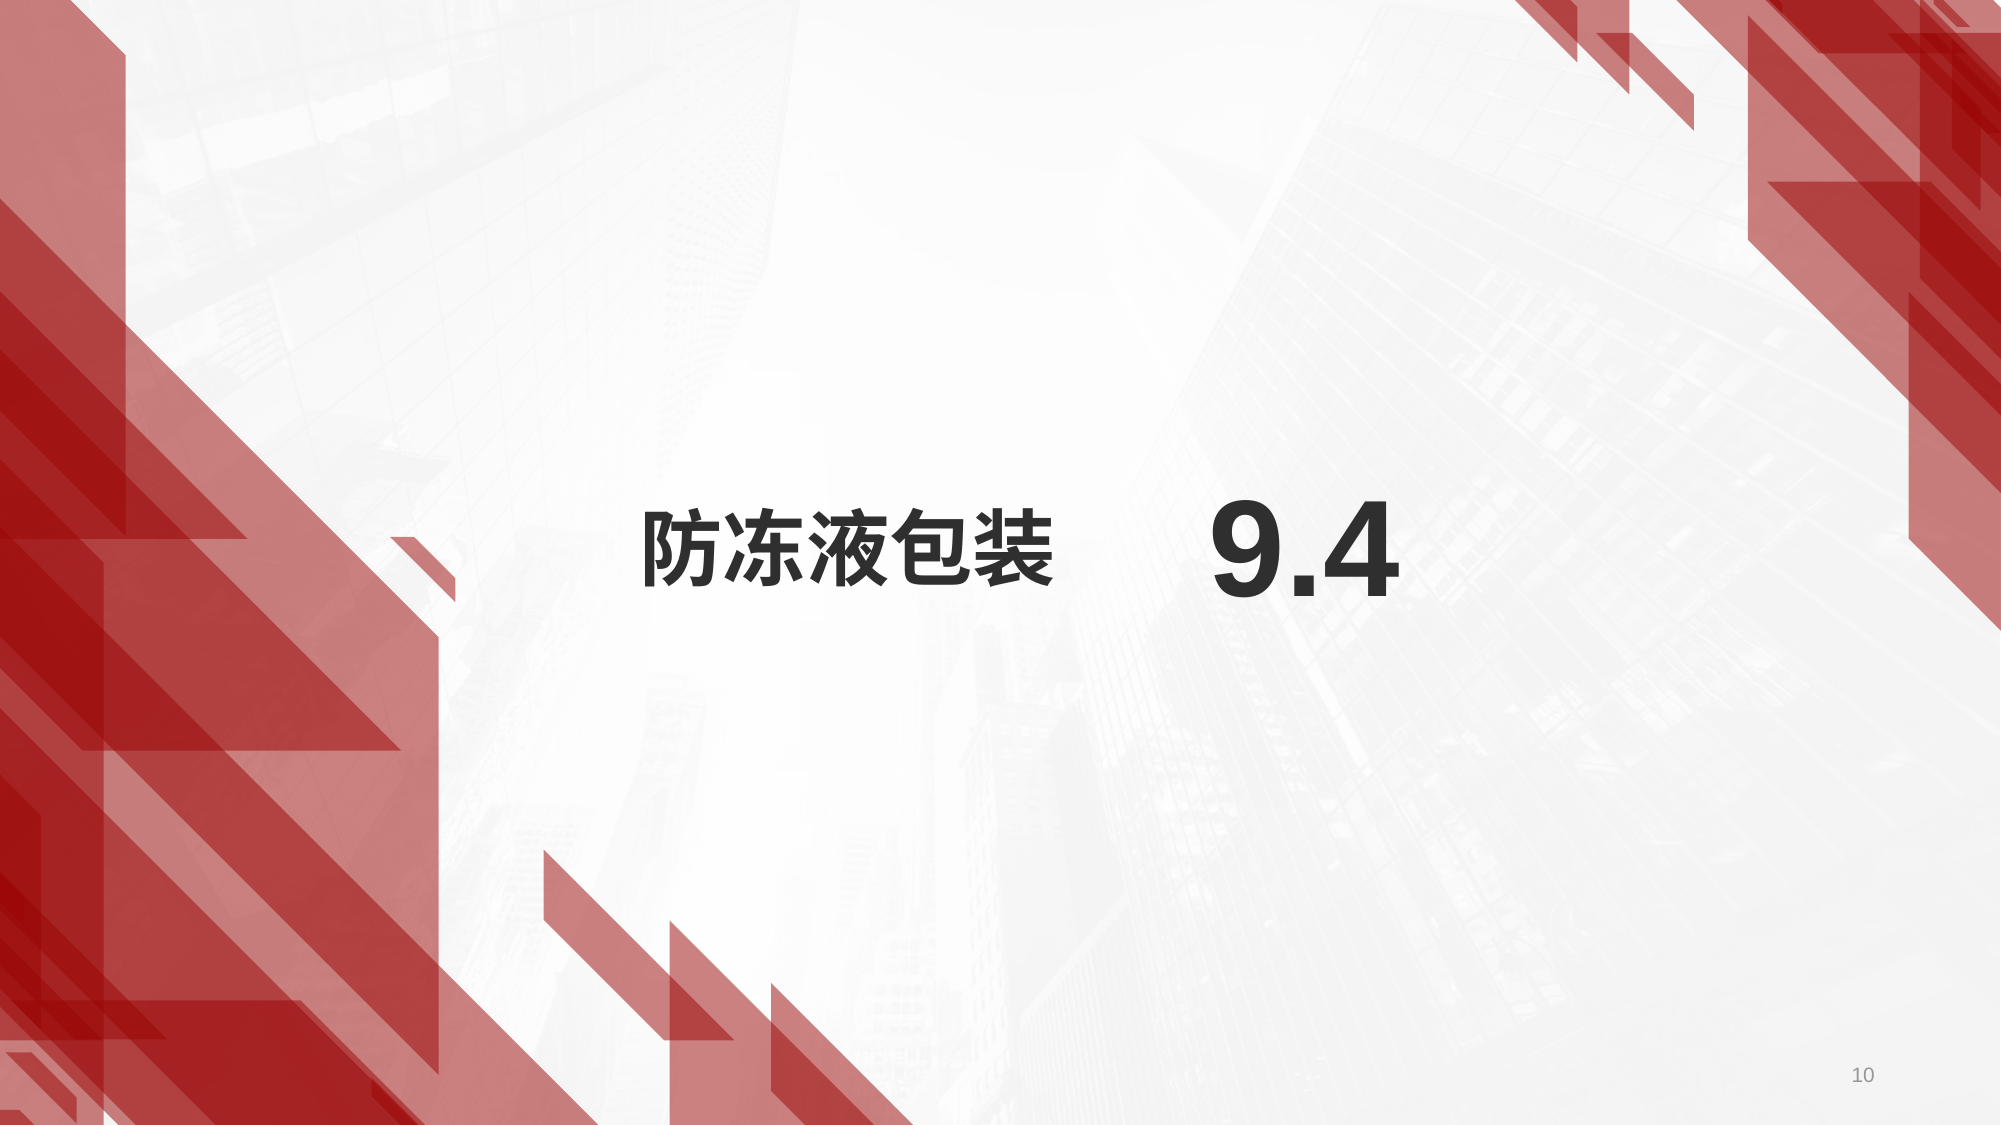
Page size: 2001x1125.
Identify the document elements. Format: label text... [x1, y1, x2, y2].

slide_number 10 [1452, 1056, 1890, 1092]
list 9.4 [1193, 449, 1418, 632]
title 防冻液包装 [624, 477, 1082, 604]
